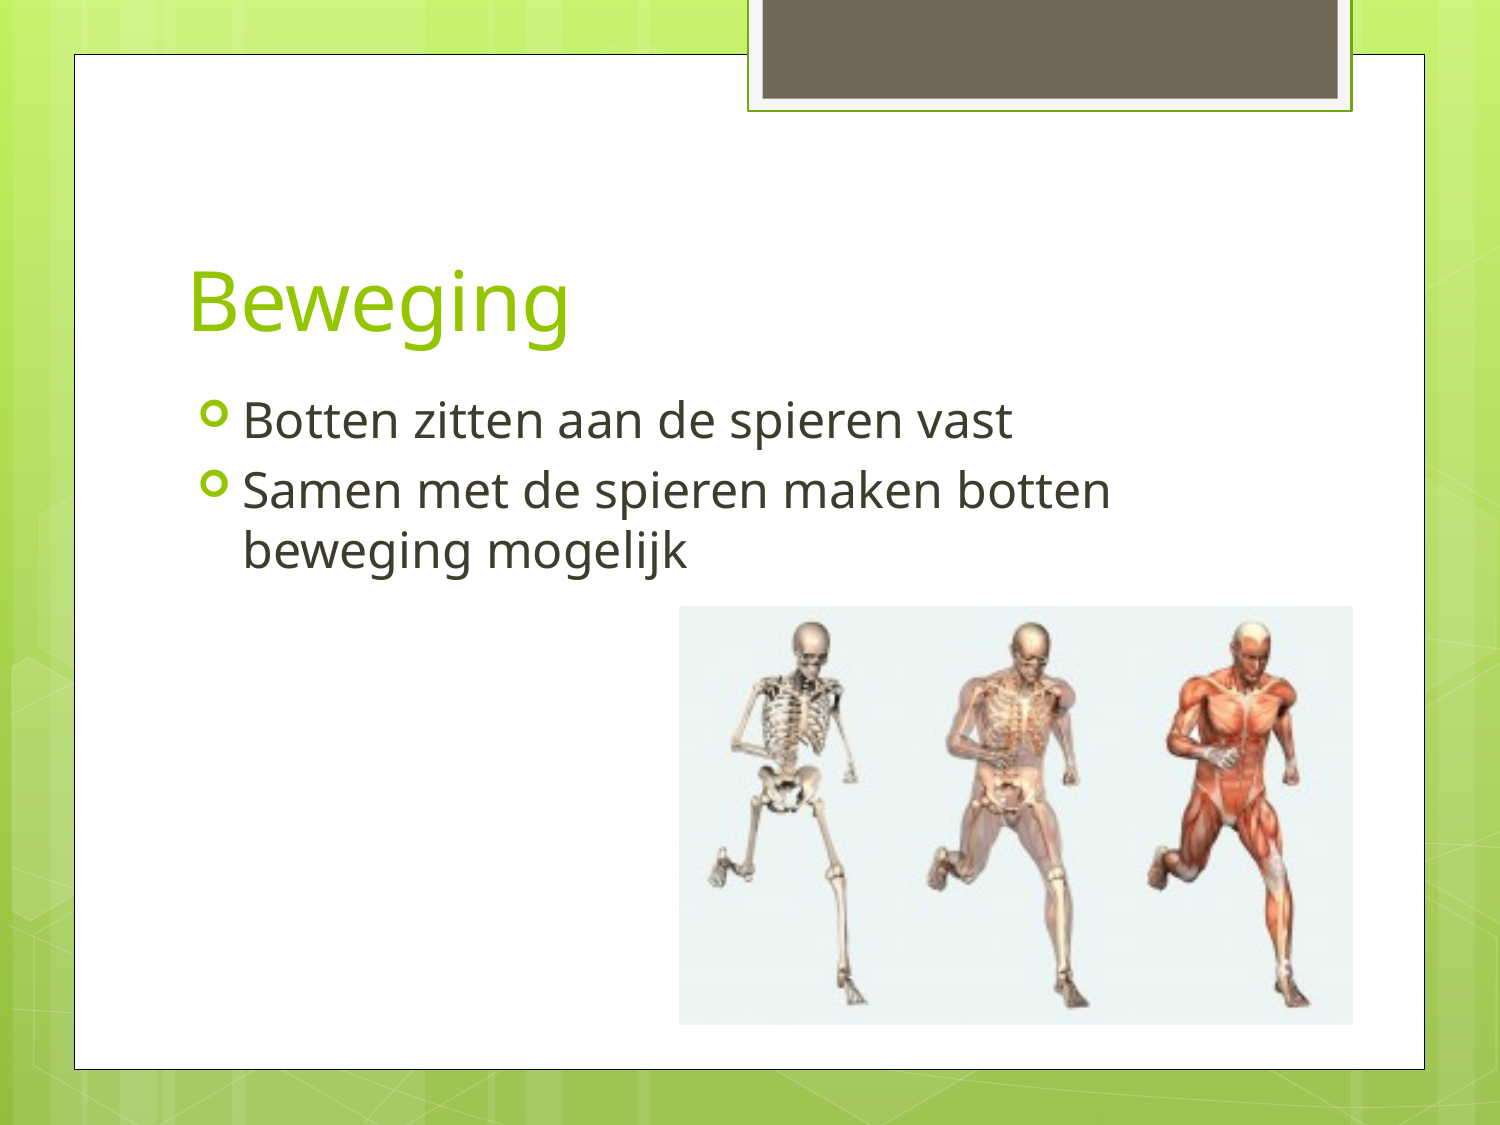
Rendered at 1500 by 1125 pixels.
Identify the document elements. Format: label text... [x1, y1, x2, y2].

picture [678, 605, 1353, 1025]
list Botten zitten aan de spieren vast Samen met de spieren maken botten beweging mogelijk [171, 381, 1283, 957]
title Beweging [171, 168, 1324, 357]
